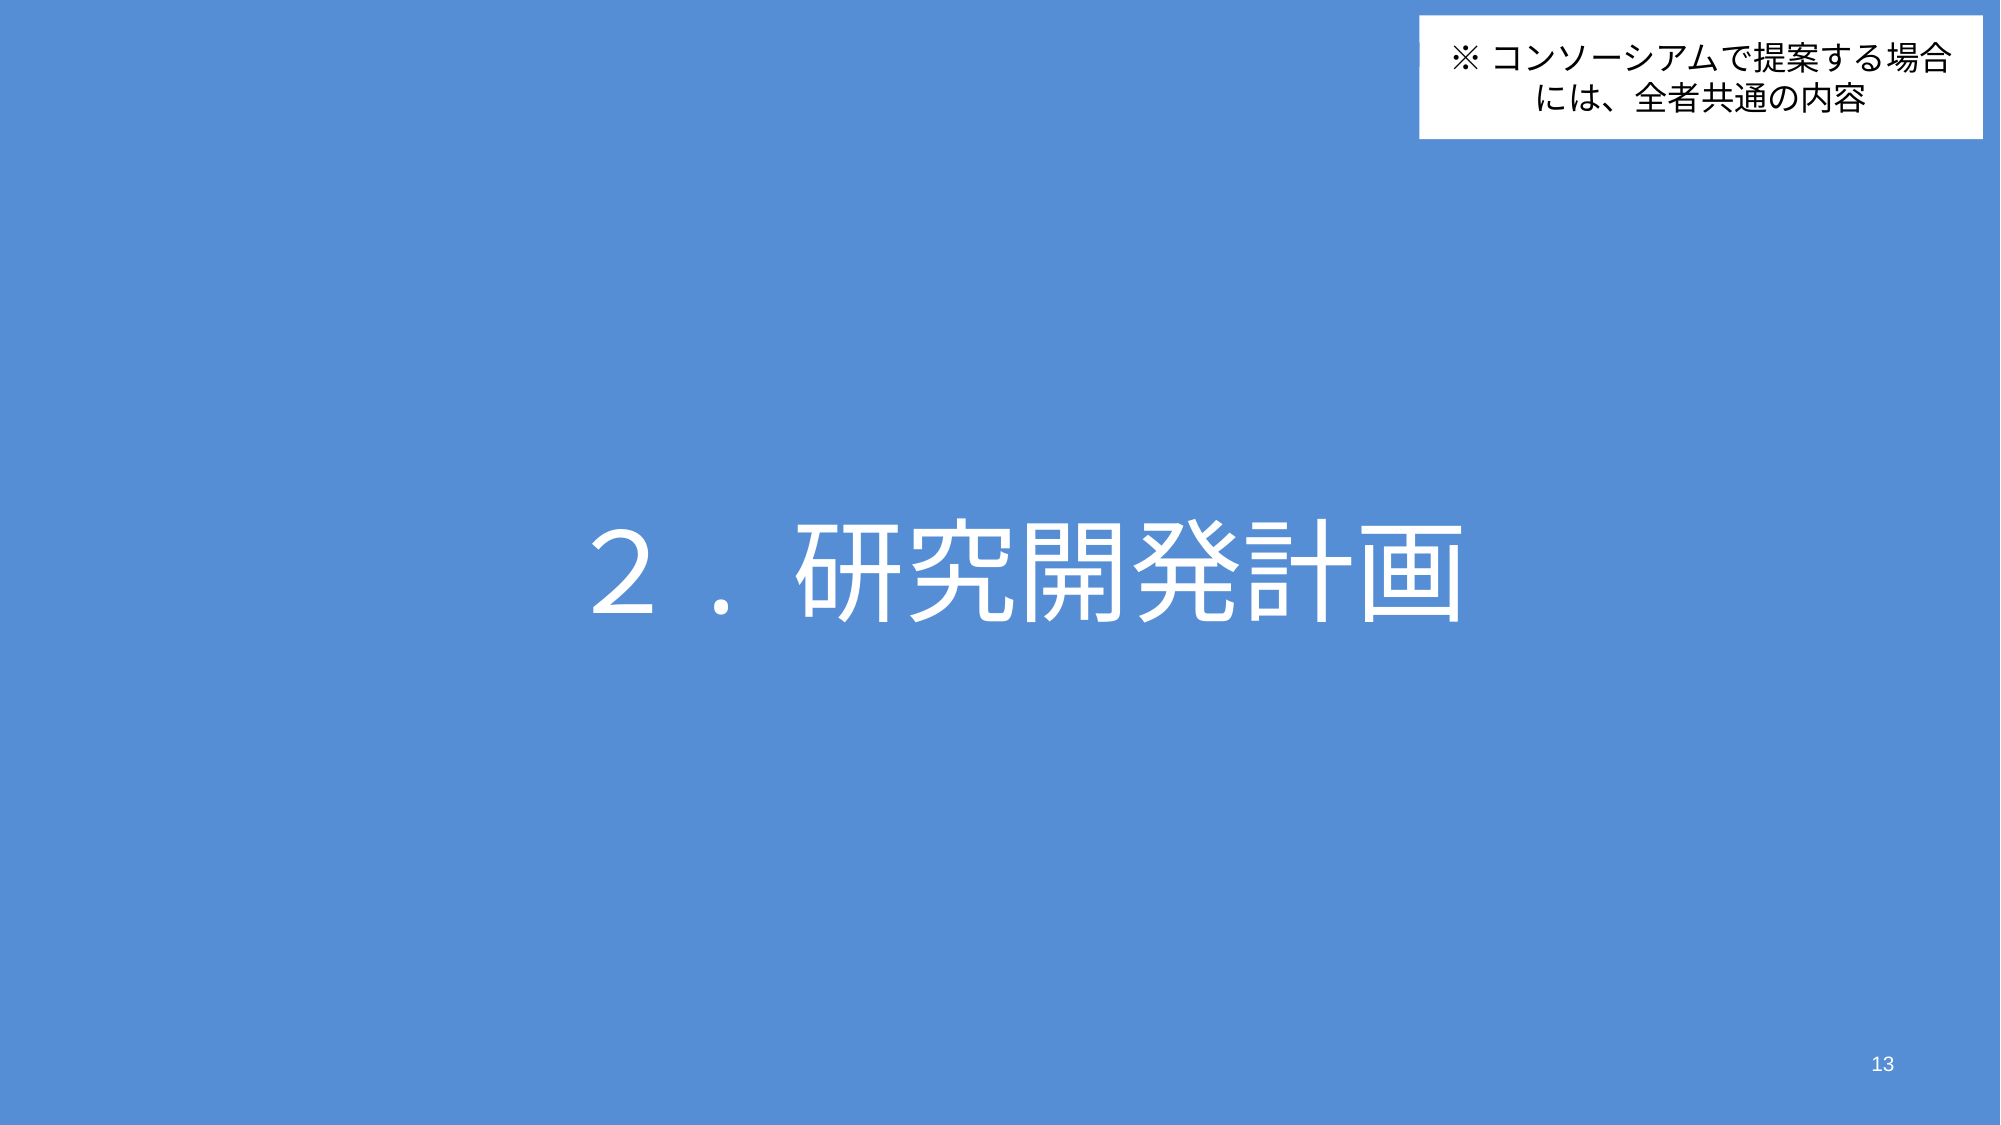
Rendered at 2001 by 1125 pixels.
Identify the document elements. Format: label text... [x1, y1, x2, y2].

text_box ２. 研究開発計画 [226, 299, 1808, 826]
text_box ※コンソーシアムで提案する場合には、全者共通の内容 [1418, 14, 1984, 141]
